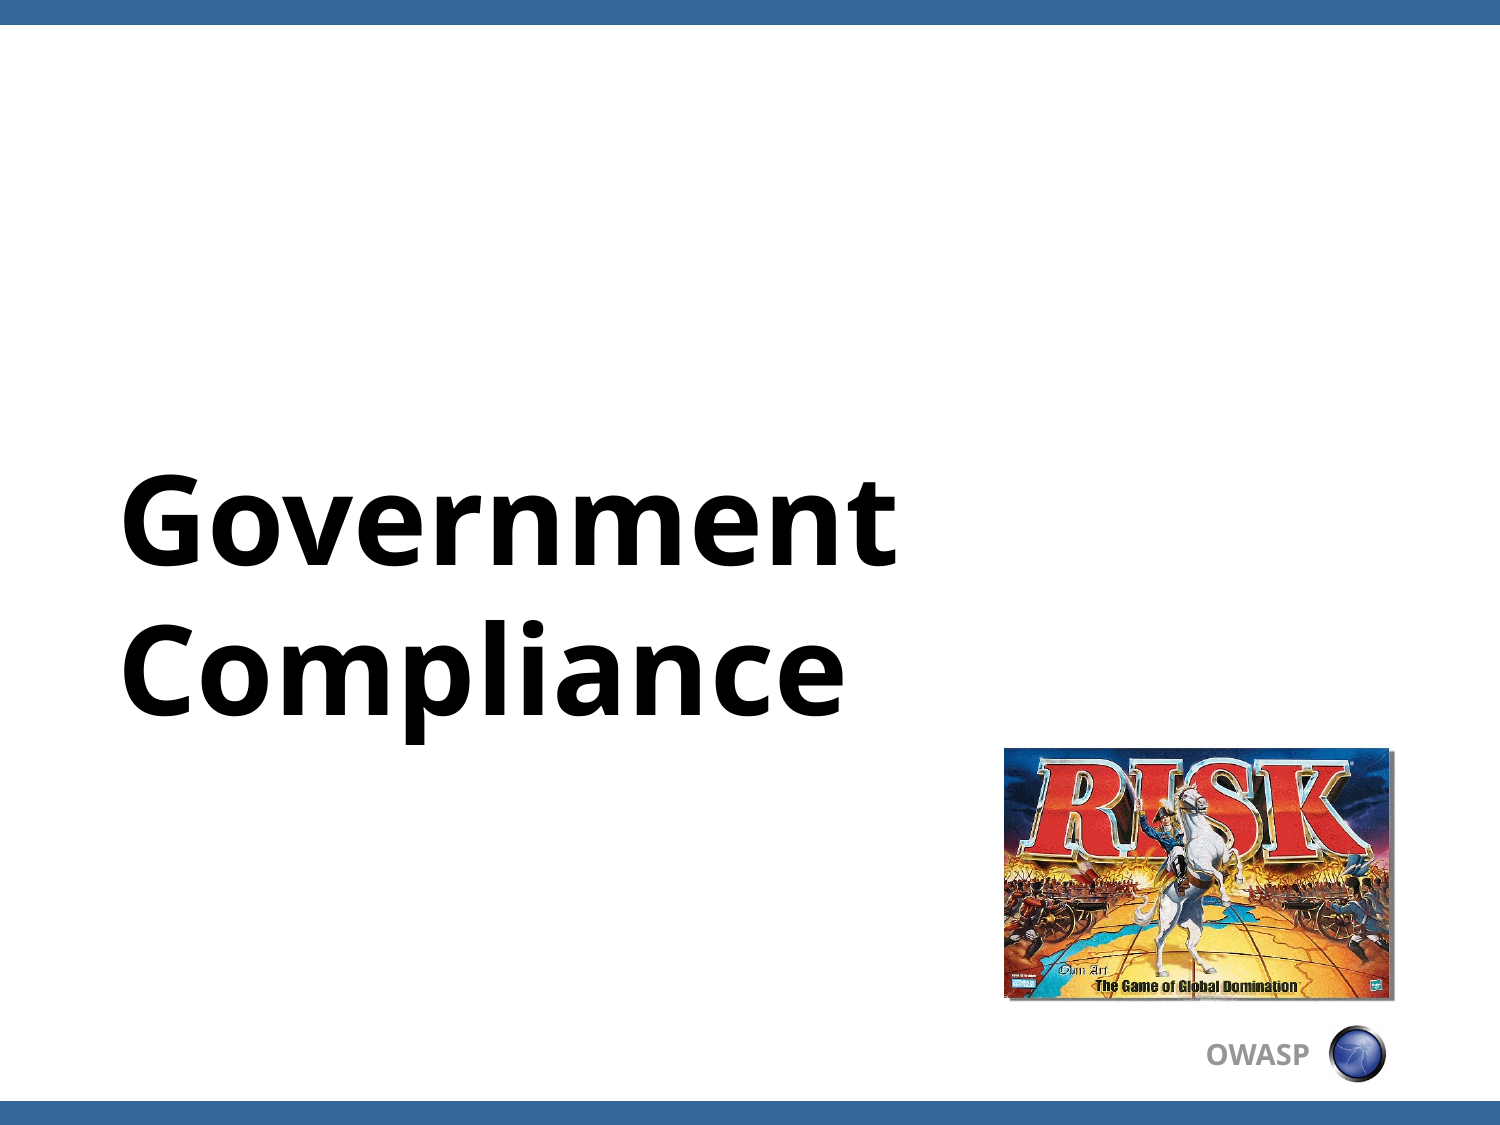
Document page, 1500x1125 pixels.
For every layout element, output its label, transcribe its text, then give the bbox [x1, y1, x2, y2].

picture [1004, 744, 1397, 1003]
title Government Compliance [102, 280, 1397, 749]
picture [1325, 1024, 1388, 1083]
